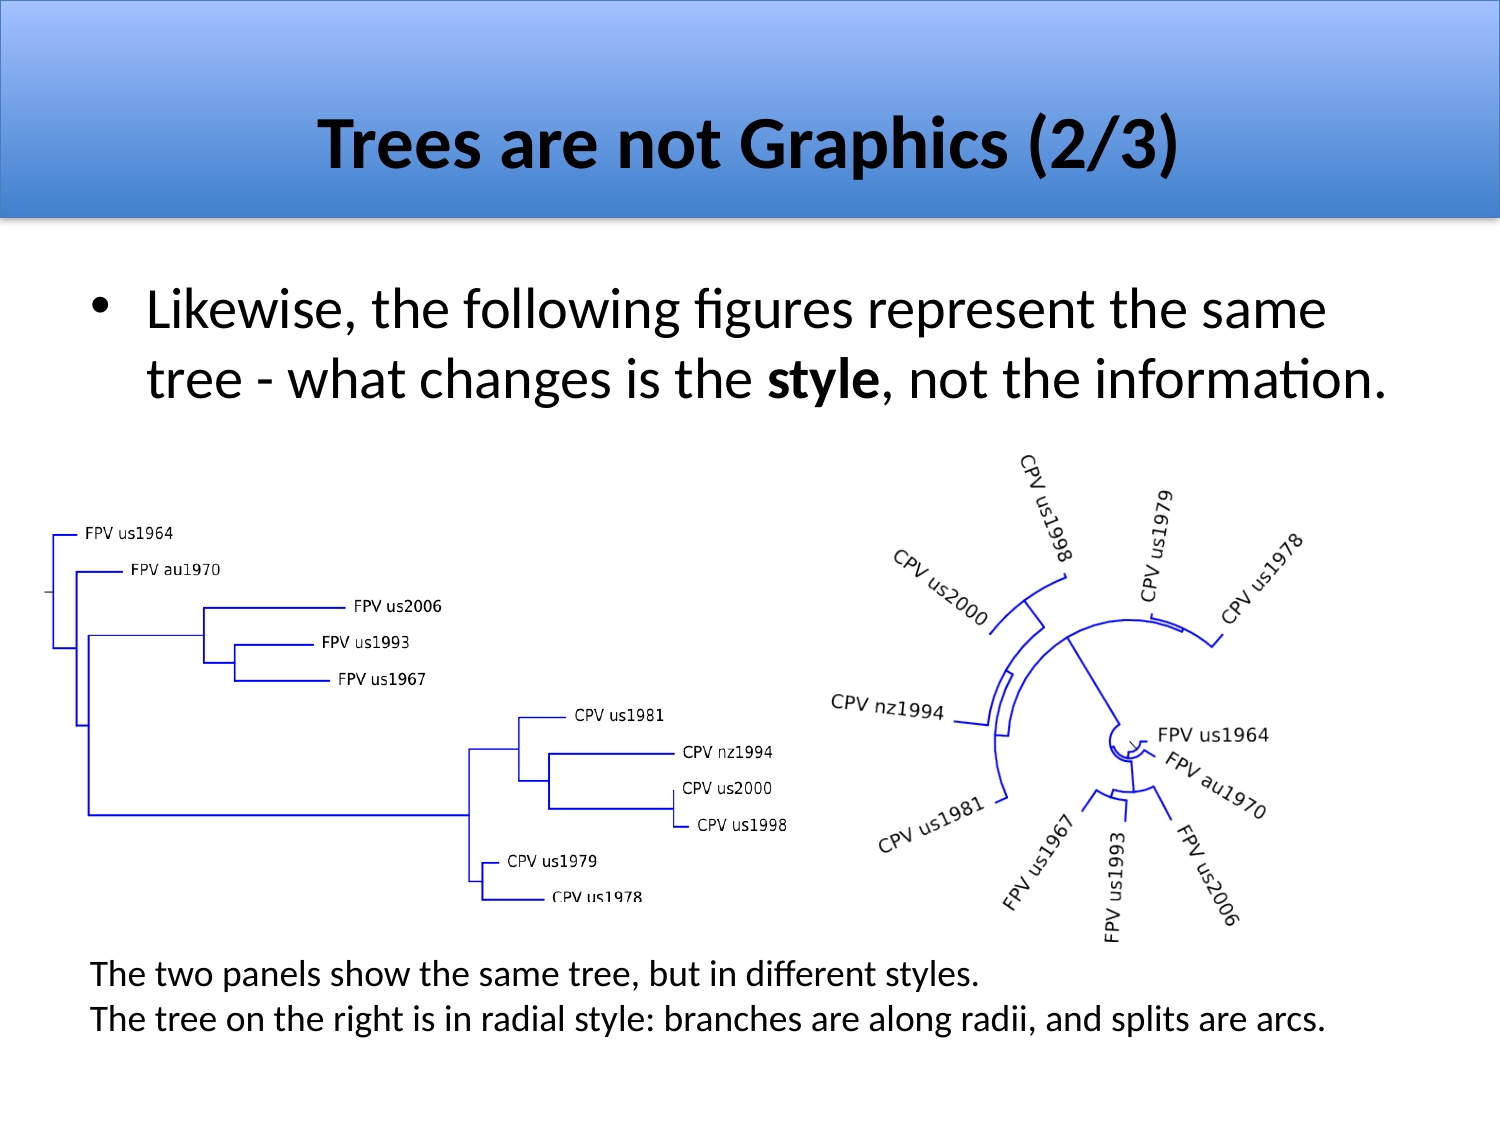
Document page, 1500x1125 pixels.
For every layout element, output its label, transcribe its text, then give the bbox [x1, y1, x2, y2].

list Likewise, the following figures represent the same tree - what changes is the style, not the information. [75, 262, 1425, 444]
picture [44, 523, 786, 903]
text_box The two panels show the same tree, but in different styles. The tree on the right is in radial style: branches are along radii, and splits are arcs. [75, 941, 1384, 1047]
picture [831, 452, 1304, 942]
title Trees are not Graphics (2/3) [75, 45, 1425, 233]
